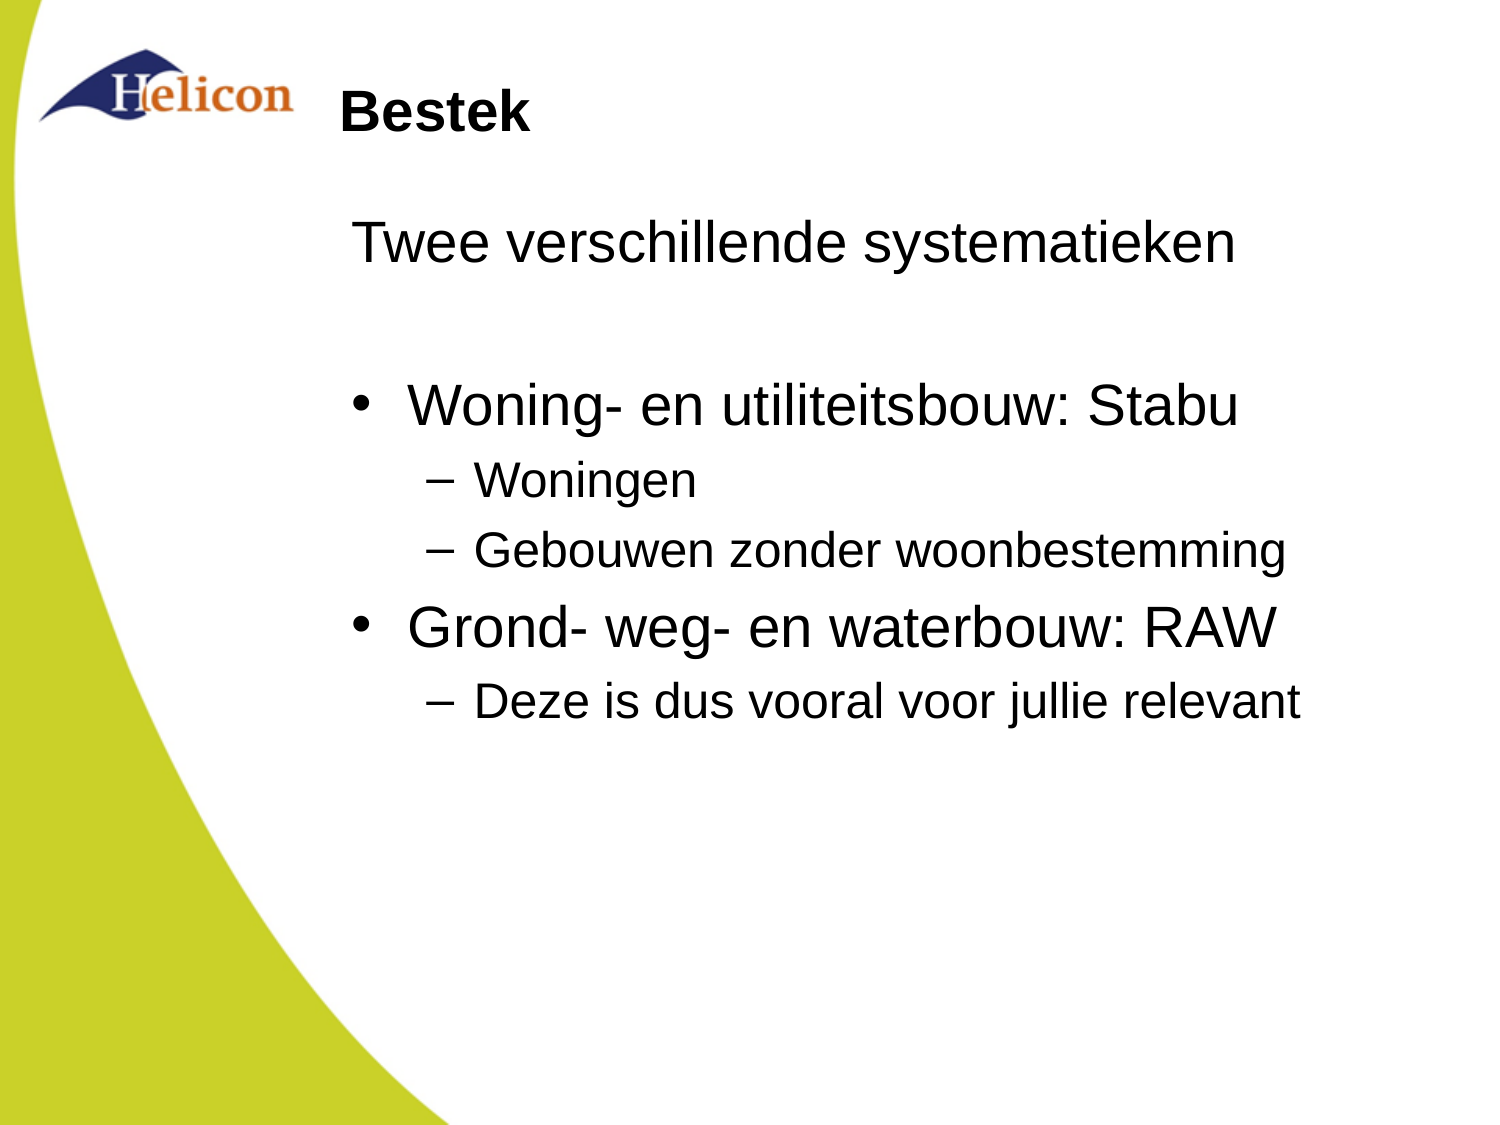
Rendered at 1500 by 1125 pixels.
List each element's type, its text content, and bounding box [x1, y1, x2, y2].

picture [0, 0, 1500, 1125]
title Bestek [324, 54, 1415, 161]
list Twee verschillende systematieken Woning- en utiliteitsbouw: Stabu Woningen Gebouwen zonder woonbestemming Grond- weg- en waterbouw: RAW Deze is dus vooral voor jullie relevant [336, 196, 1425, 1005]
